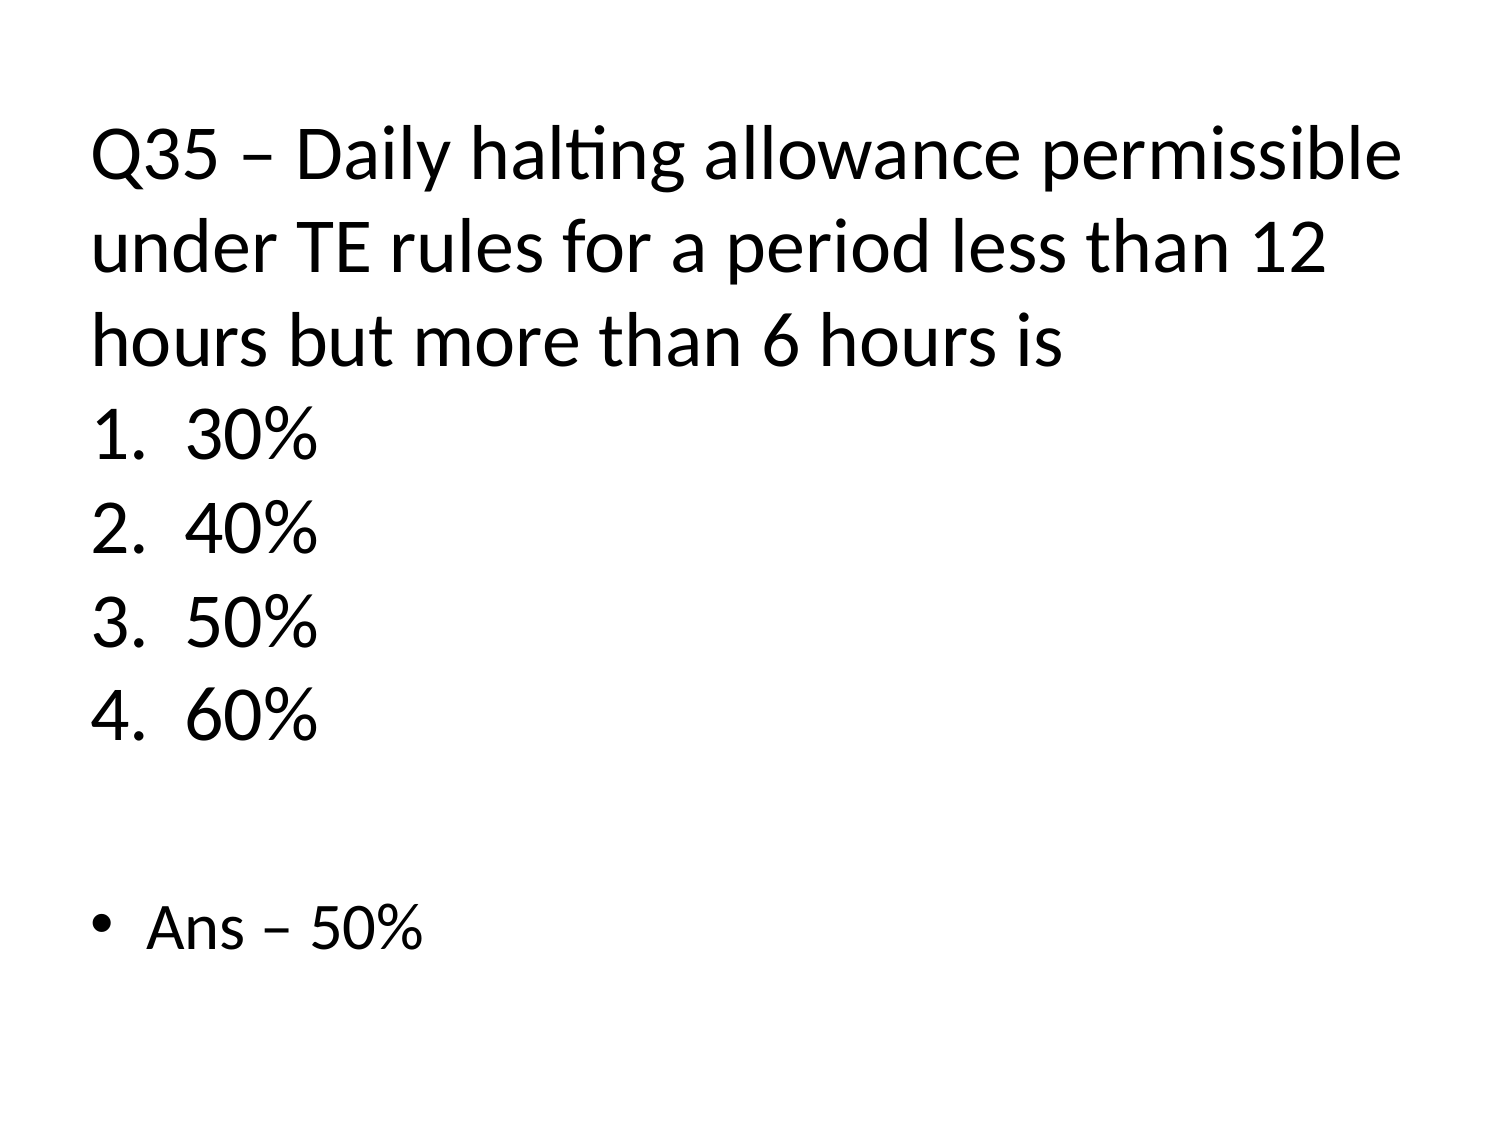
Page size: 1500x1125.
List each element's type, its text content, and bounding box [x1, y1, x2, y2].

list Ans – 50% [75, 875, 1425, 1005]
title Q35 – Daily halting allowance permissible under TE rules for a period less than 12 hours but more than 6 hours is 1. 30% 2. 40% 3. 50% 4. 60% [75, 45, 1425, 813]
